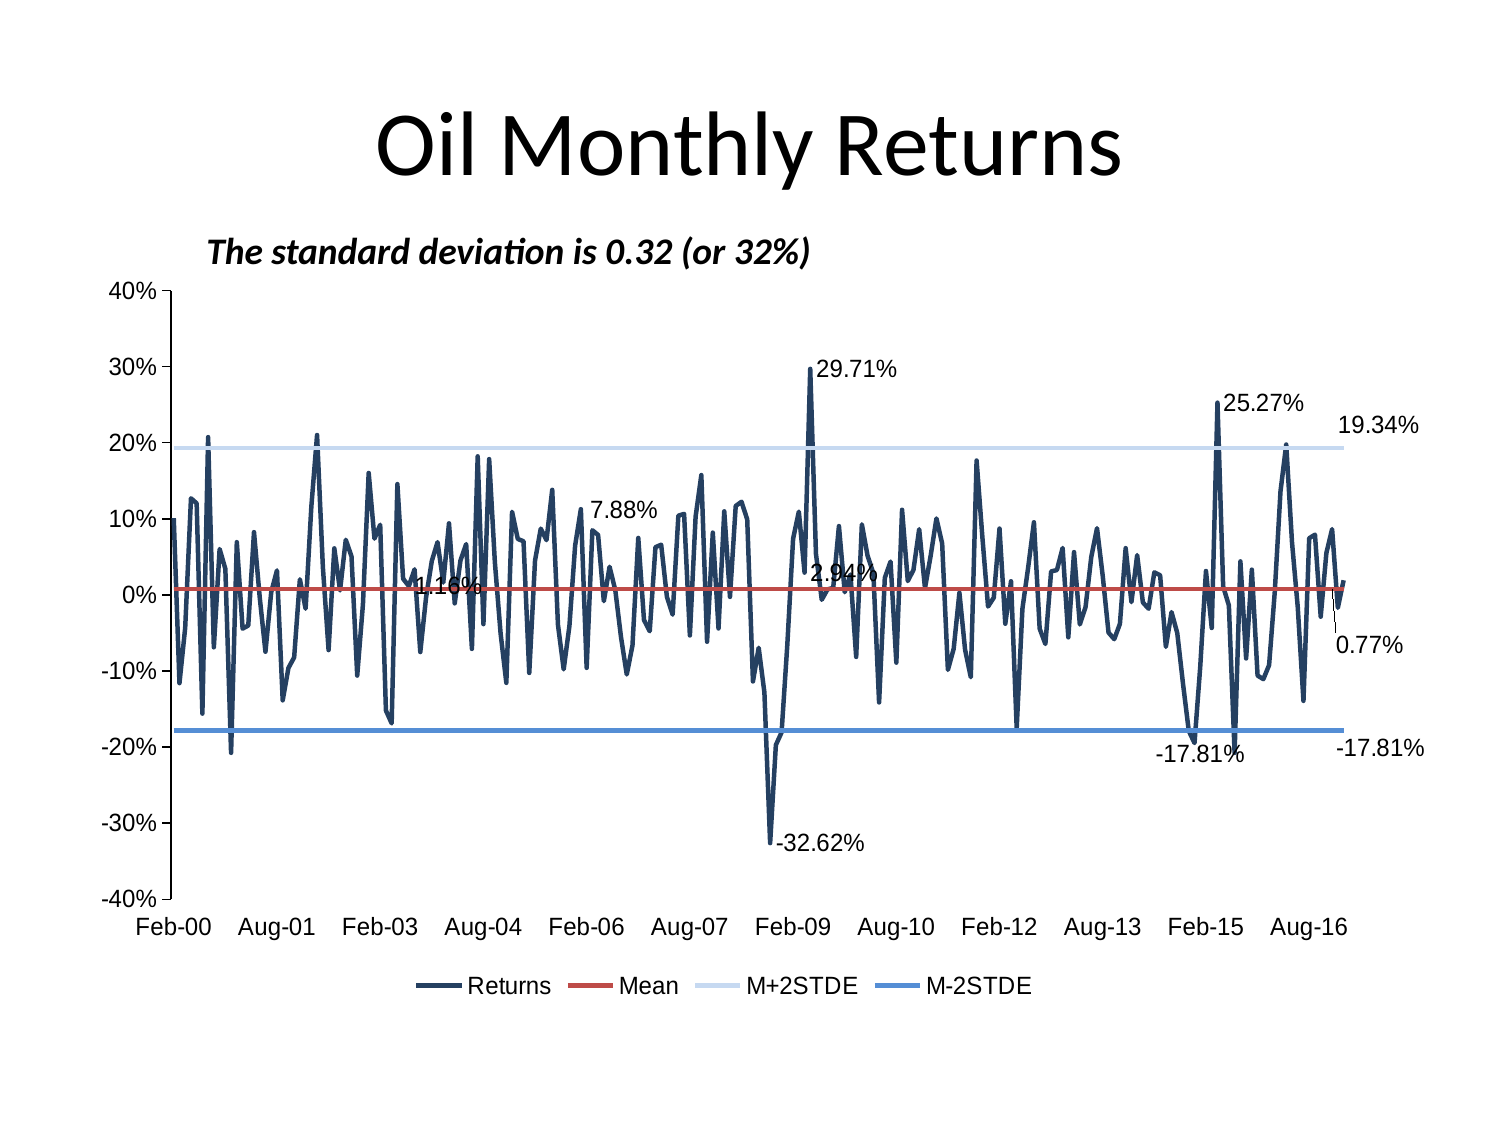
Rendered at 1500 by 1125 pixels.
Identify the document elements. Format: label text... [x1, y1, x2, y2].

title Oil Monthly Returns [75, 45, 1425, 233]
text_box The standard deviation is 0.32 (or 32%) [191, 219, 827, 260]
chart [74, 262, 1426, 1006]
